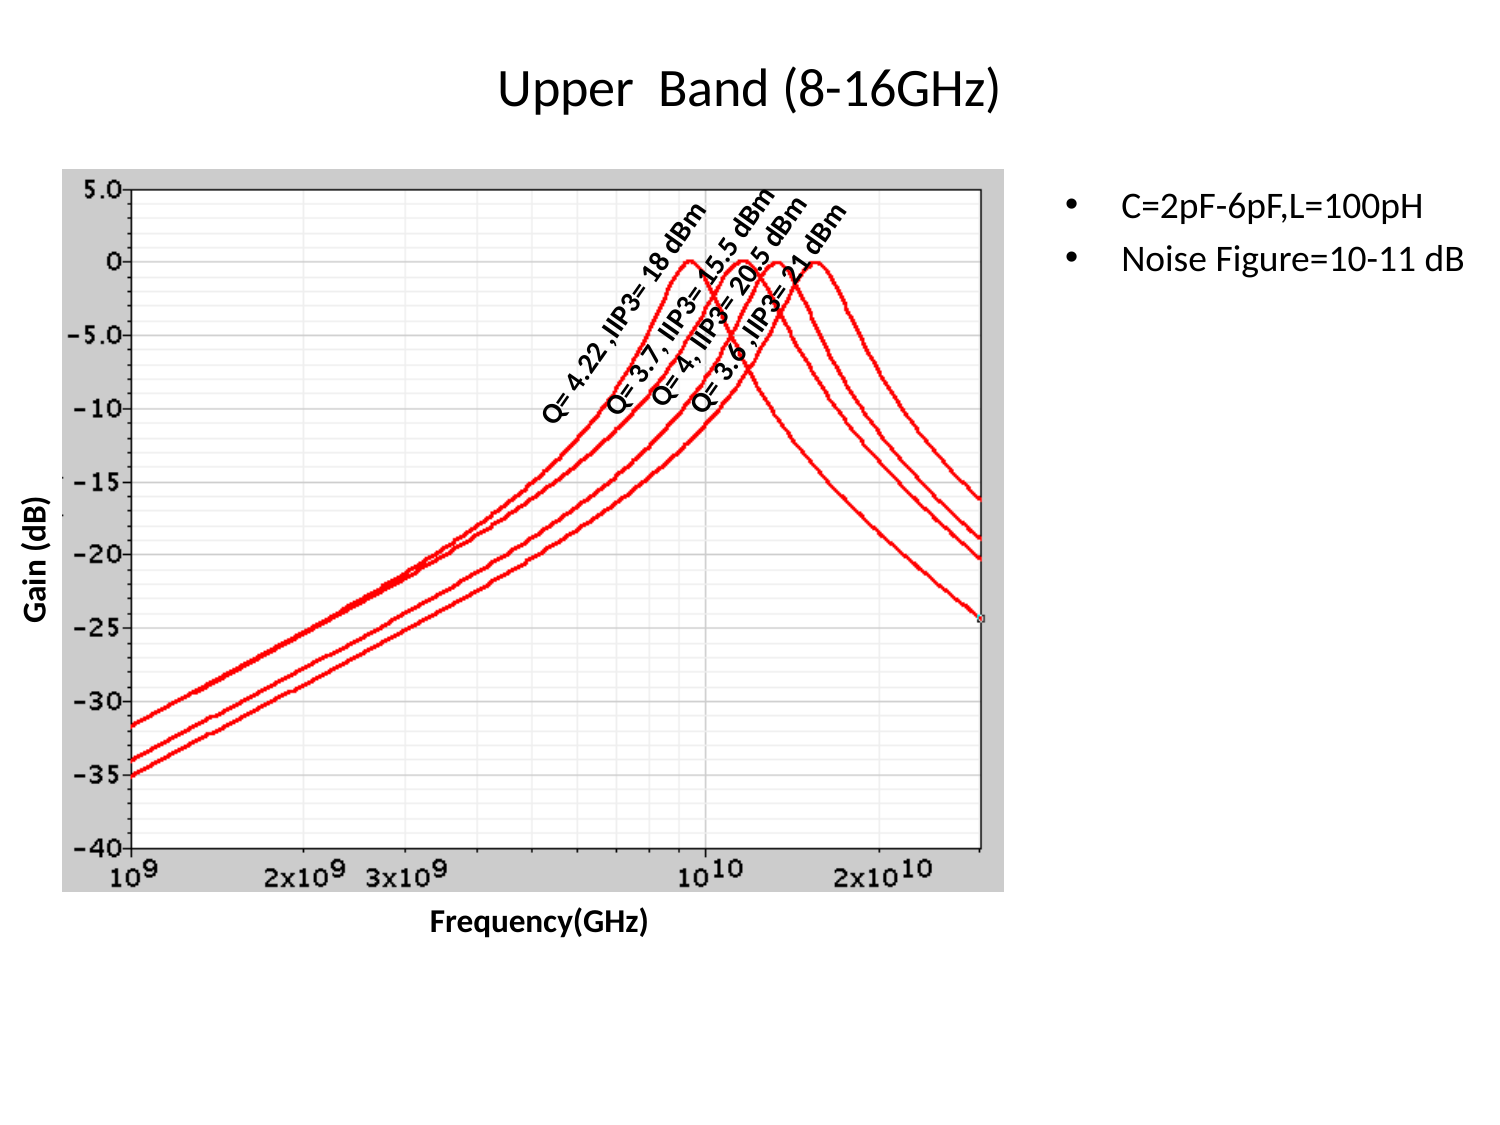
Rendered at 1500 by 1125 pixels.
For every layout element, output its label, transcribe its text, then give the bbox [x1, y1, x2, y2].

list C=2pF-6pF,L=100pH Noise Figure=10-11 dB [1050, 173, 1500, 350]
text_box Frequency(GHz) [415, 901, 665, 947]
picture [62, 169, 1004, 893]
text_box Gain (dB) [4, 480, 57, 639]
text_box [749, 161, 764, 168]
title Upper Band (8-16GHz) [75, 45, 1425, 125]
